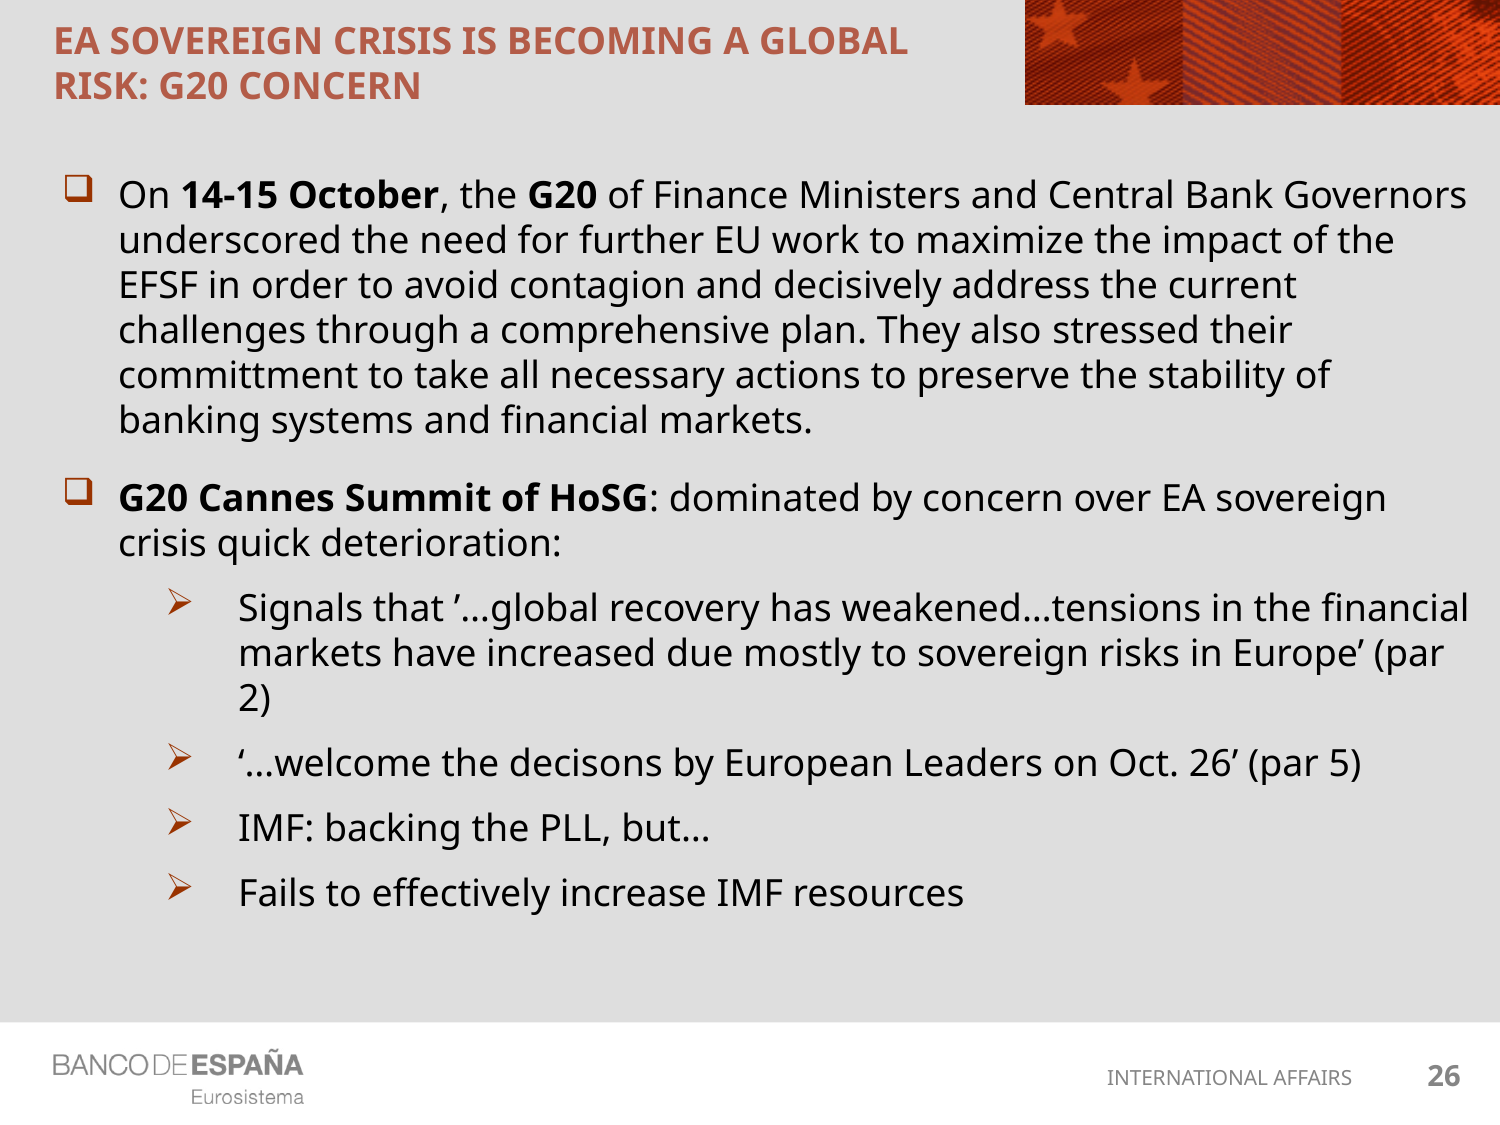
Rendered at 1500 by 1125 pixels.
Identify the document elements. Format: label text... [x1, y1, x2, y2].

picture [53, 1048, 304, 1104]
title EA SOVEREIGN CRISIS IS BECOMING A GLOBAL RISK: G20 CONCERN [37, 17, 1011, 107]
slide_number 26 [1390, 1049, 1477, 1104]
list On 14-15 October, the G20 of Finance Ministers and Central Bank Governors underscored the need for further EU work to maximize the impact of the EFSF in order to avoid contagion and decisively address the current challenges through a comprehensive plan. They also stressed their committment to take all necessary actions to preserve the stability of banking systems and financial markets. G20 Cannes Summit of HoSG: dominated by concern over EA sovereign crisis quick deterioration: Signals that ’…global recovery has weakened…tensions in the financial markets have increased due mostly to sovereign risks in Europe’ (par 2) ‘…welcome the decisons by European Leaders on Oct. 26’ (par 5) IMF: backing the PLL, but… Fails to effectively increase IMF resources [46, 163, 1500, 994]
picture [1025, 0, 1500, 105]
